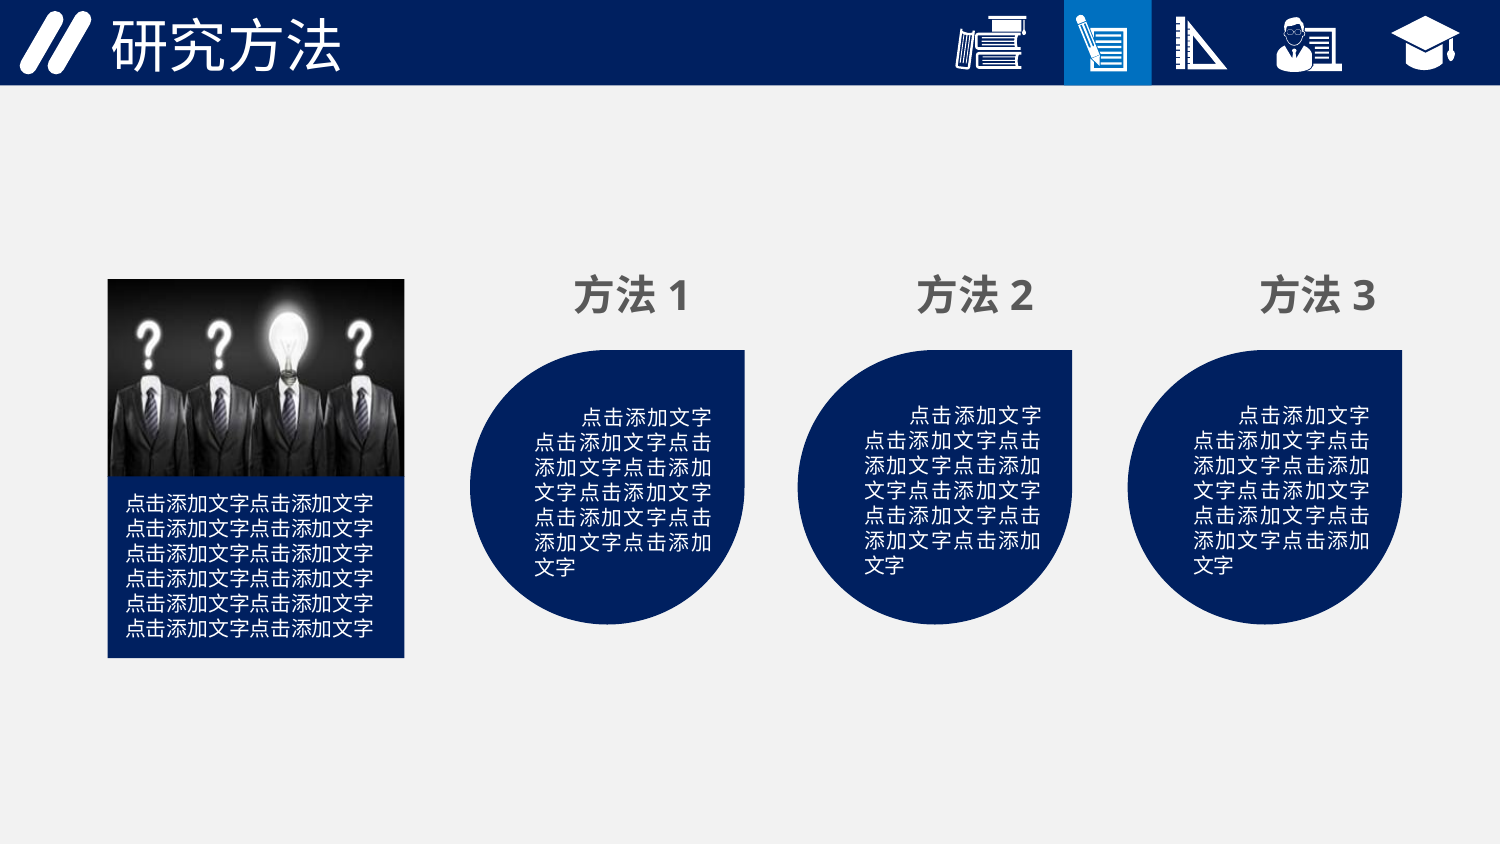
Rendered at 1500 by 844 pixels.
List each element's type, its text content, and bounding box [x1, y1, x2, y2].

text_box 点击添加文字点击添加文字点击添加文字点击添加文字点击添加文字点击添加文字点击添加文字点击添加文字 [525, 400, 721, 609]
text_box 研究方法 [95, 1, 359, 87]
text_box 点击添加文字点击添加文字 点击添加文字点击添加文字 点击添加文字点击添加文字 点击添加文字点击添加文字 点击添加文字点击添加文字 点击添加文字点击添加文字 [116, 486, 390, 645]
text_box [1127, 350, 1403, 625]
text_box [797, 350, 1073, 625]
text_box 点击添加文字点击添加文字点击添加文字点击添加文字点击添加文字点击添加文字点击添加文字点击添加文字 [855, 398, 1051, 582]
text_box [107, 279, 405, 476]
text_box [470, 350, 745, 598]
text_box 方法1 [559, 261, 706, 327]
text_box 点击添加文字点击添加文字点击添加文字点击添加文字点击添加文字点击添加文字点击添加文字点击添加文字 [1184, 398, 1380, 582]
text_box [107, 476, 405, 659]
text_box 方法3 [1244, 261, 1392, 327]
text_box [543, 609, 671, 625]
text_box 方法2 [901, 261, 1049, 327]
